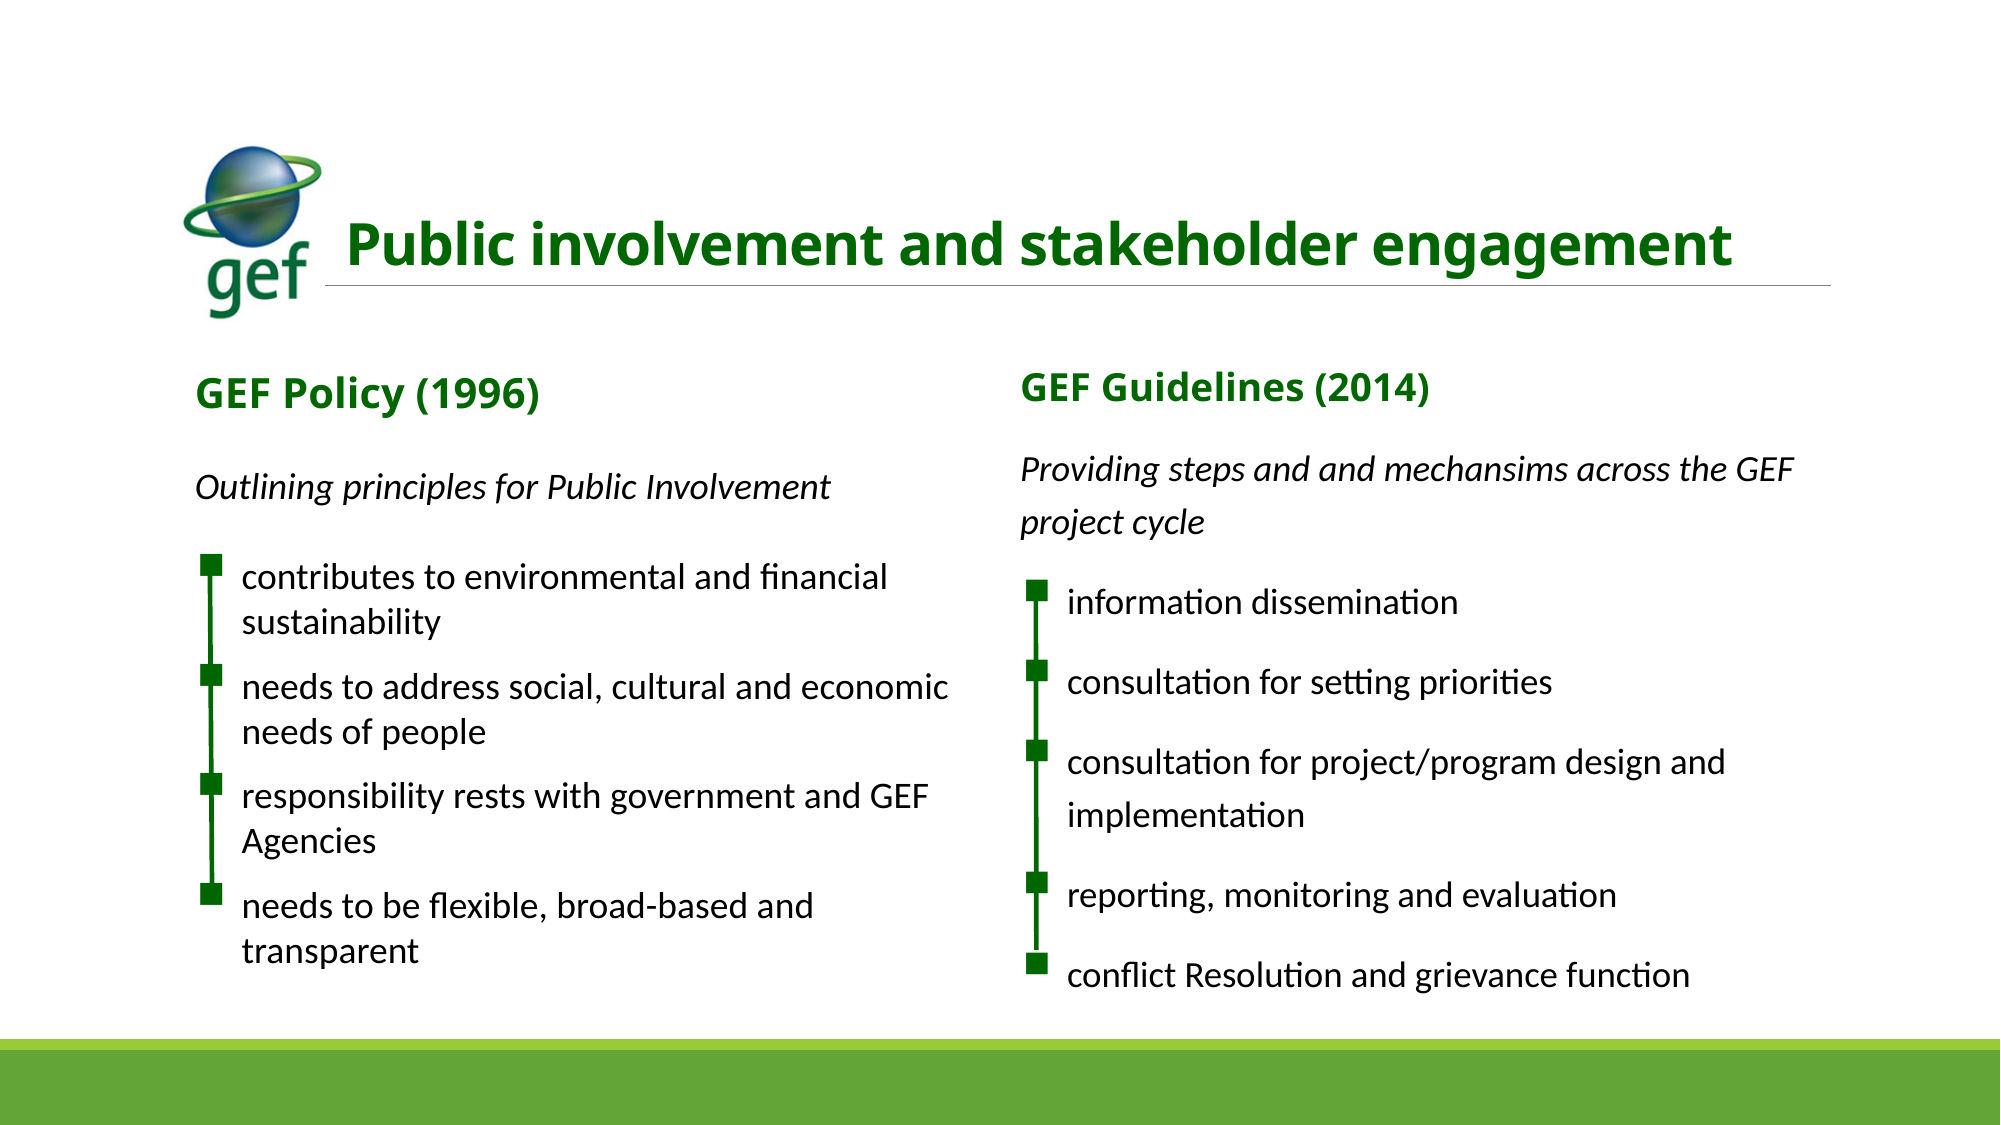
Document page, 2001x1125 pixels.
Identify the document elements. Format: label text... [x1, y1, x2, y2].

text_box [209, 554, 213, 896]
list GEF Guidelines (2014) Providing steps and and mechansims across the GEF project cycle information dissemination consultation for setting priorities consultation for project/program design and implementation reporting, monitoring and evaluation conflict Resolution and grievance function [1020, 345, 1830, 1005]
title Public involvement and stakeholder engagement [180, 47, 1830, 285]
picture [179, 141, 326, 323]
text_box GEF Policy (1996) Outlining principles for Public Involvement contributes to environmental and financial sustainability needs to address social, cultural and economic needs of people responsibility rests with government and GEF Agencies needs to be flexible, broad-based and transparent [179, 359, 975, 1024]
